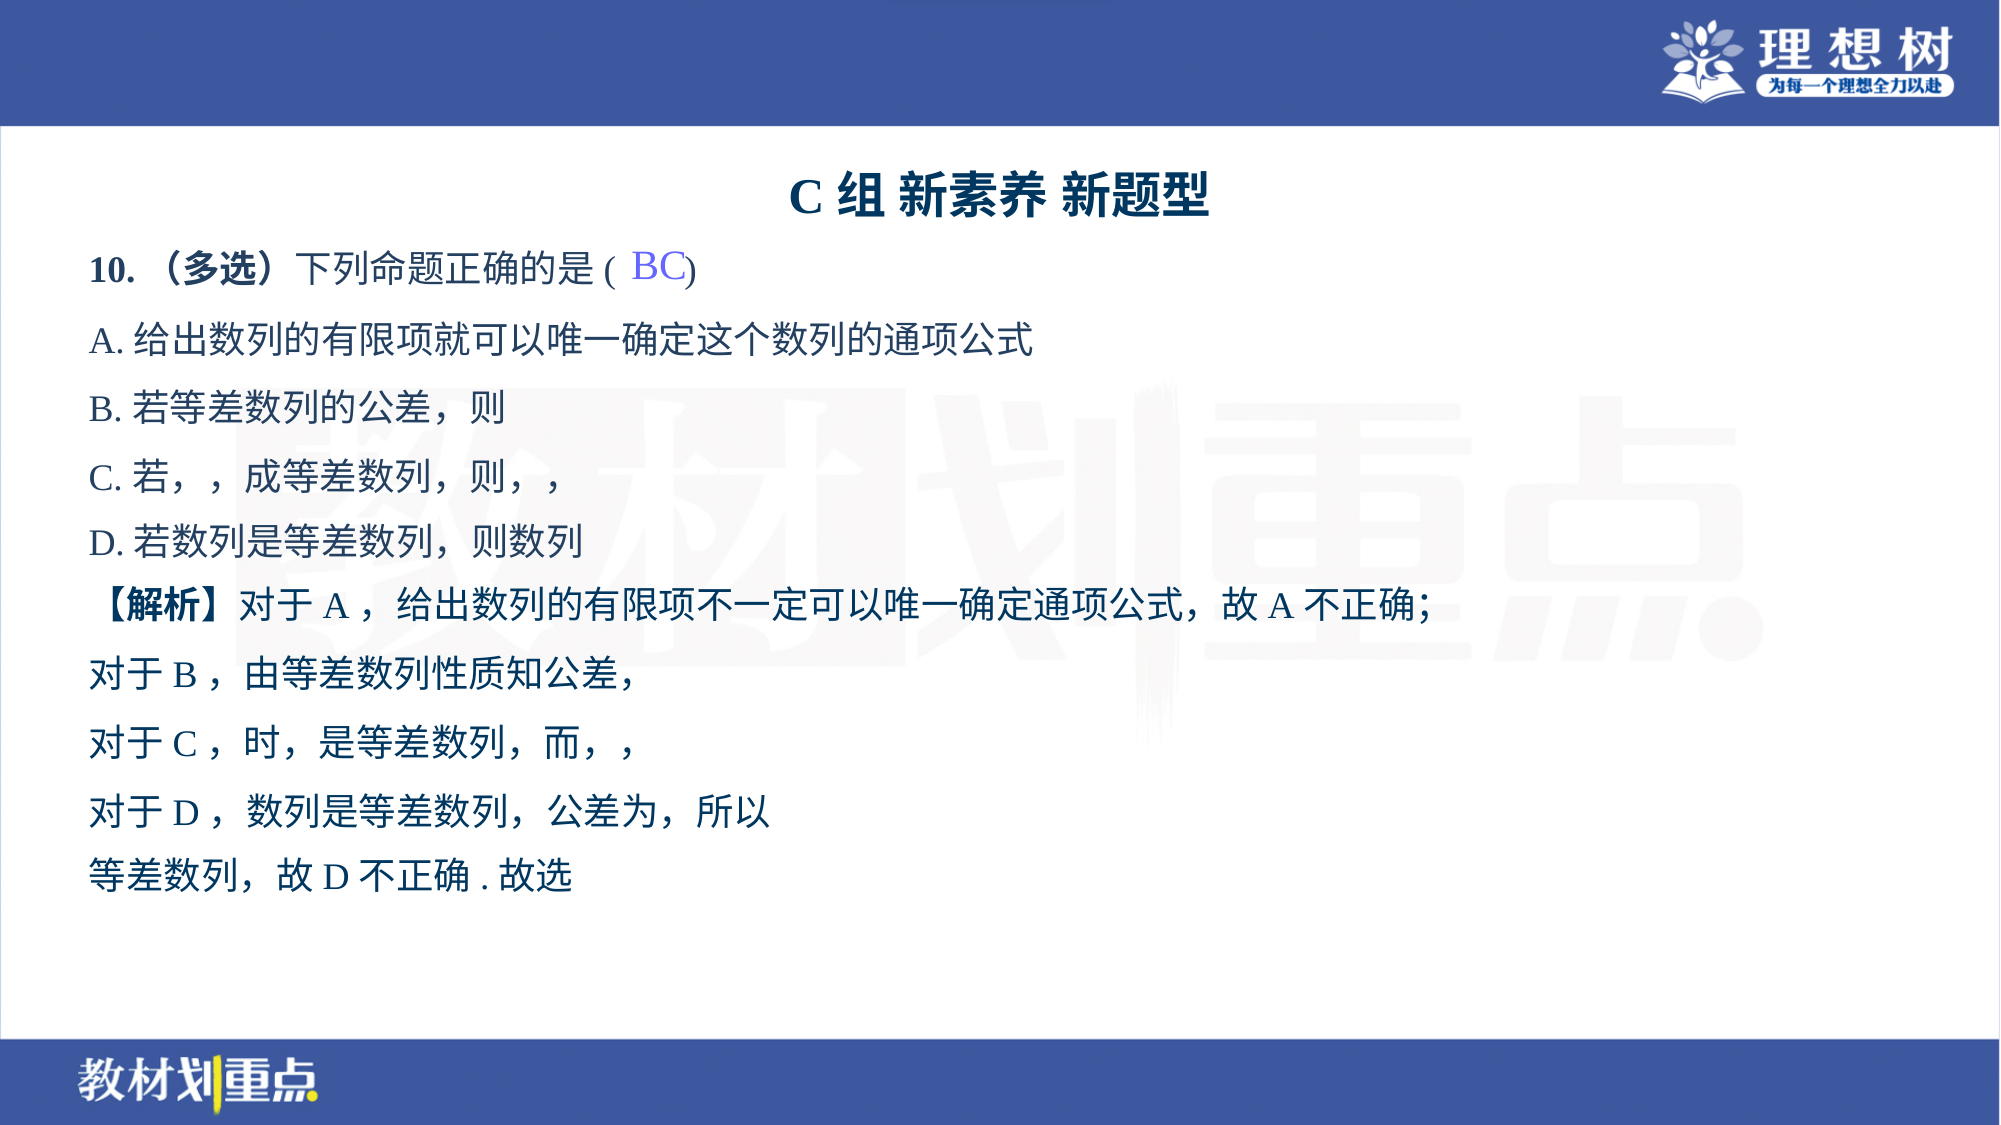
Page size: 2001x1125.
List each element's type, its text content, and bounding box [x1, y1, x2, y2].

text_box BC [616, 236, 702, 286]
picture [0, 0, 2000, 1125]
text_box 10.（多选）下列命题正确的是( ) [88, 223, 1911, 283]
text_box C组 新素养 新题型 [88, 135, 1911, 223]
